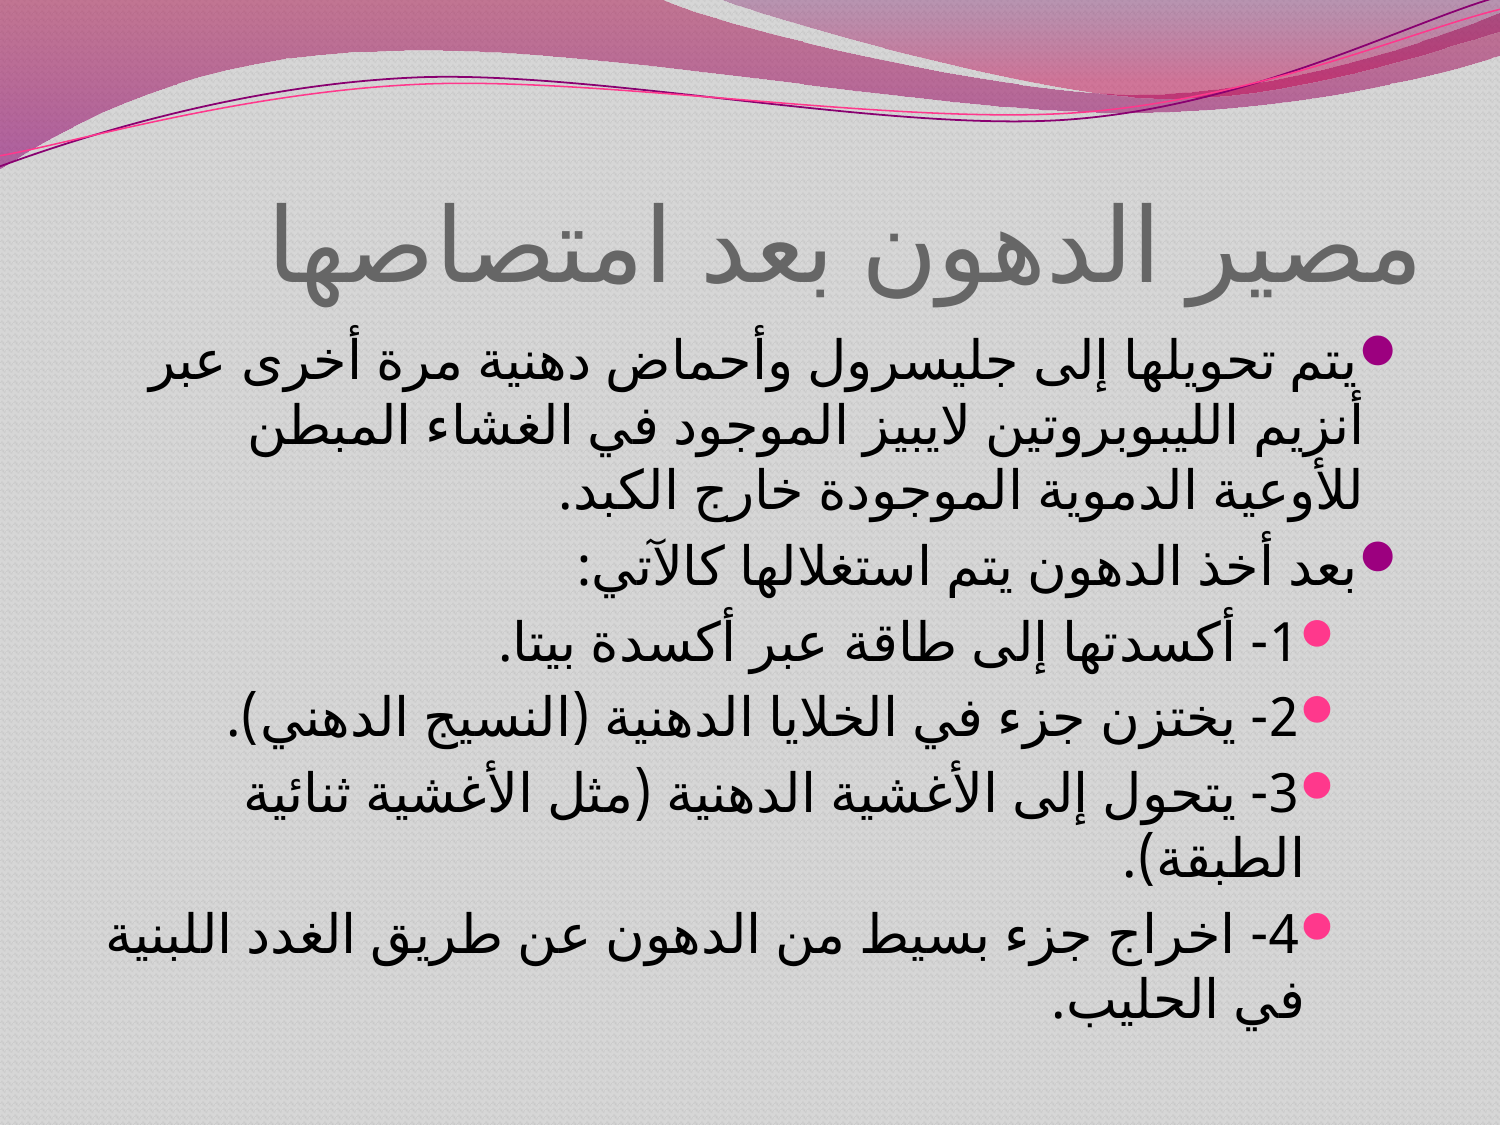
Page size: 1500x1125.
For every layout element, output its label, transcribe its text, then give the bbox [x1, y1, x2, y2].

list يتم تحويلها إلى جليسرول وأحماض دهنية مرة أخرى عبر أنزيم الليبوبروتين لايبيز الموجود في الغشاء المبطن للأوعية الدموية الموجودة خارج الكبد. بعد أخذ الدهون يتم استغلالها كالآتي: 1- أكسدتها إلى طاقة عبر أكسدة بيتا. 2- يختزن جزء في الخلايا الدهنية (النسيج الدهني). 3- يتحول إلى الأغشية الدهنية (مثل الأغشية ثنائية الطبقة). 4- اخراج جزء بسيط من الدهون عن طريق الغدد اللبنية في الحليب. [75, 317, 1425, 1038]
title مصير الدهون بعد امتصاصها [75, 115, 1425, 303]
